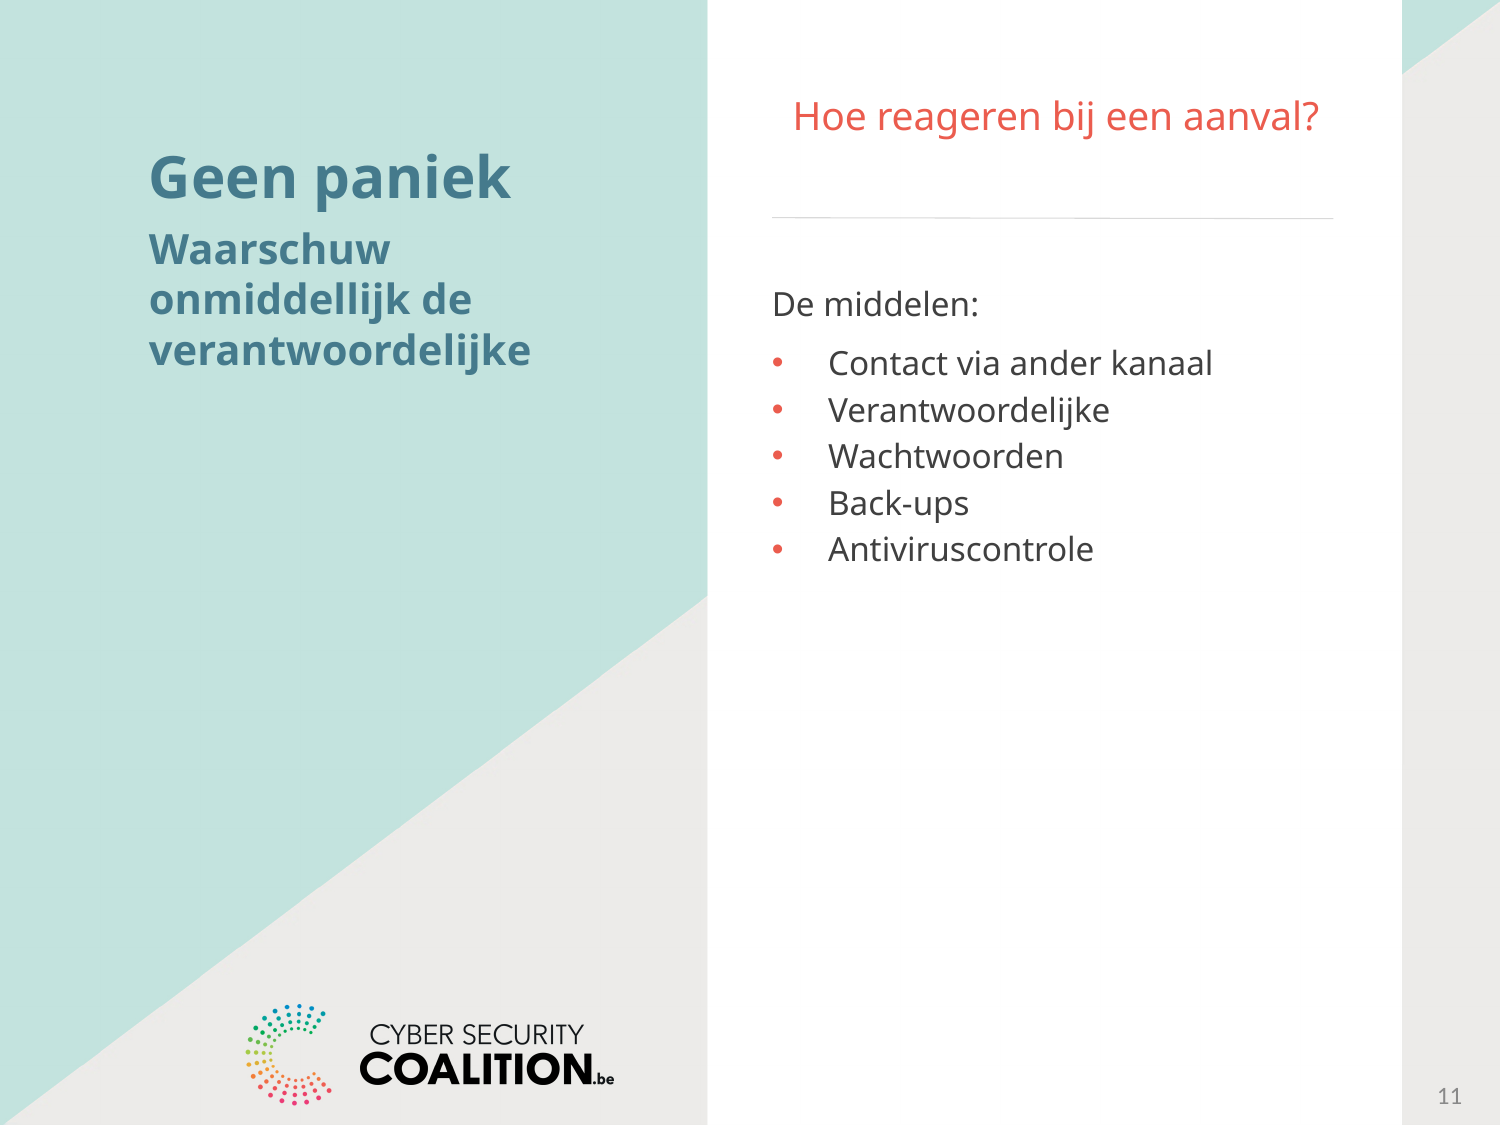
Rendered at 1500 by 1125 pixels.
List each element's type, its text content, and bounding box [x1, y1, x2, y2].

text_box Geen paniek Waarschuw onmiddellijk de verantwoordelijke [134, 133, 566, 381]
picture [0, 0, 1500, 1125]
list De middelen: Contact via ander kanaal Verantwoordelijke Wachtwoorden Back-ups Antiviruscontrole [756, 275, 1349, 1018]
title Hoe reageren bij een aanval? [750, 67, 1362, 163]
text_box [934, 105, 966, 156]
slide_number 11 [1400, 1063, 1500, 1125]
